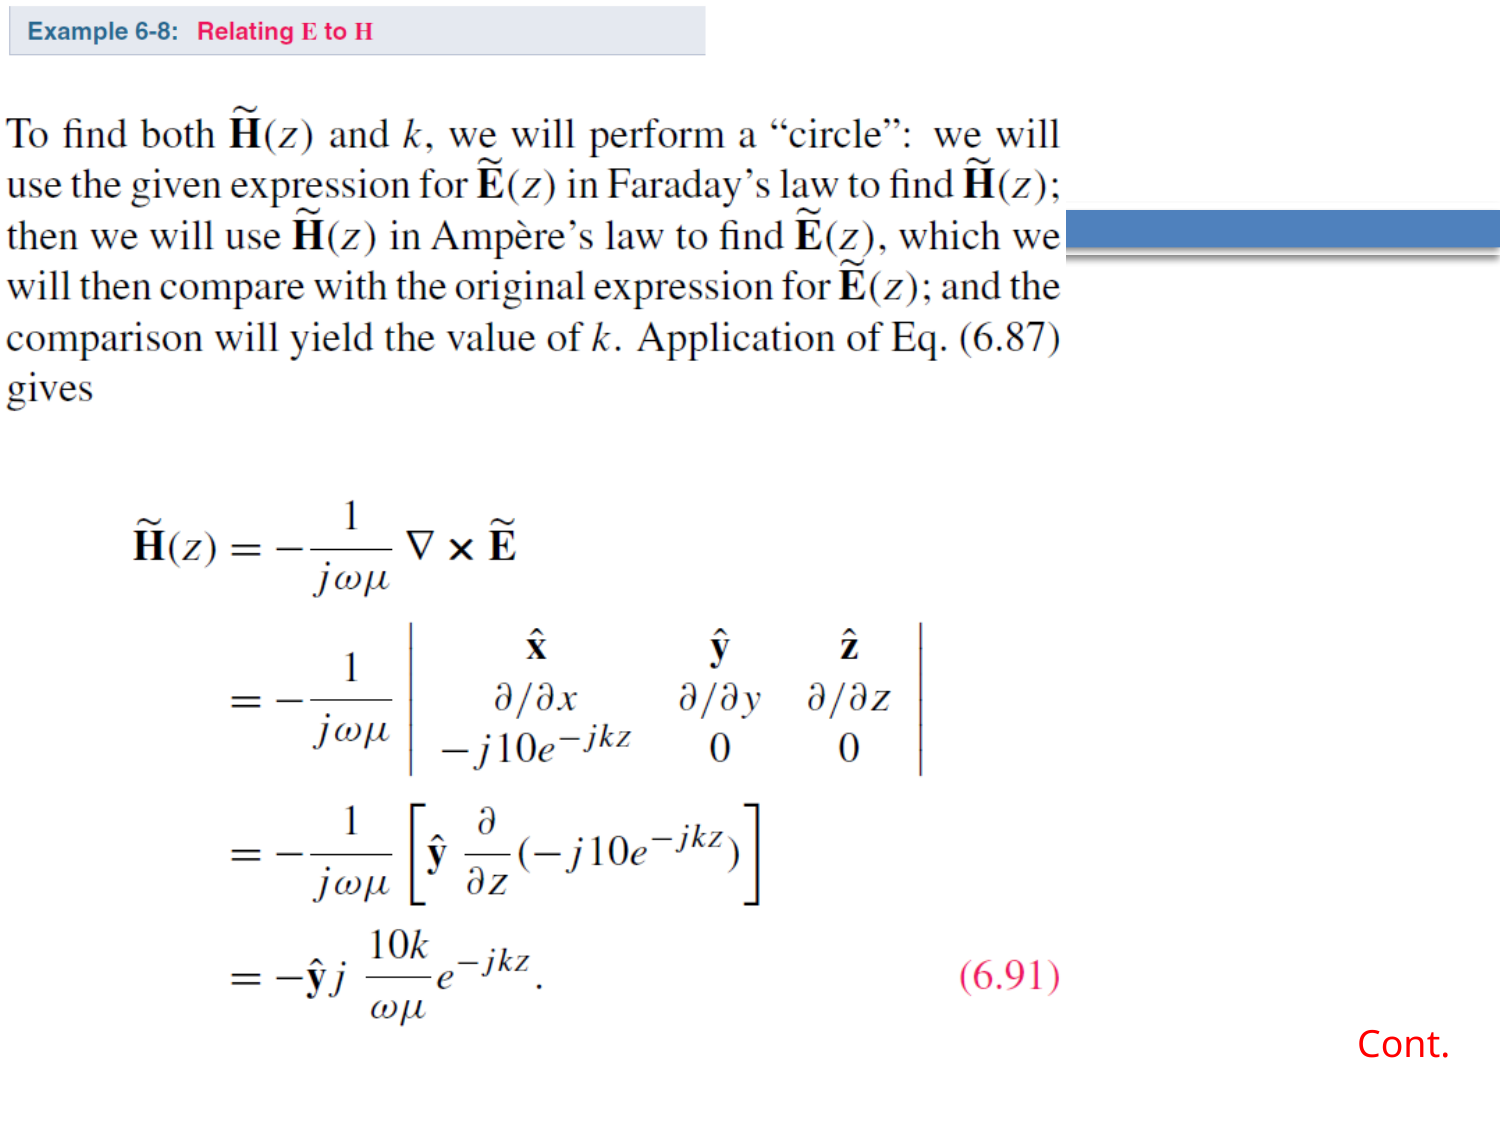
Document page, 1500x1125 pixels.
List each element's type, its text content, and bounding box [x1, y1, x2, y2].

text_box Cont. [1342, 1012, 1465, 1073]
picture [0, 99, 1066, 1038]
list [1, 0, 708, 99]
